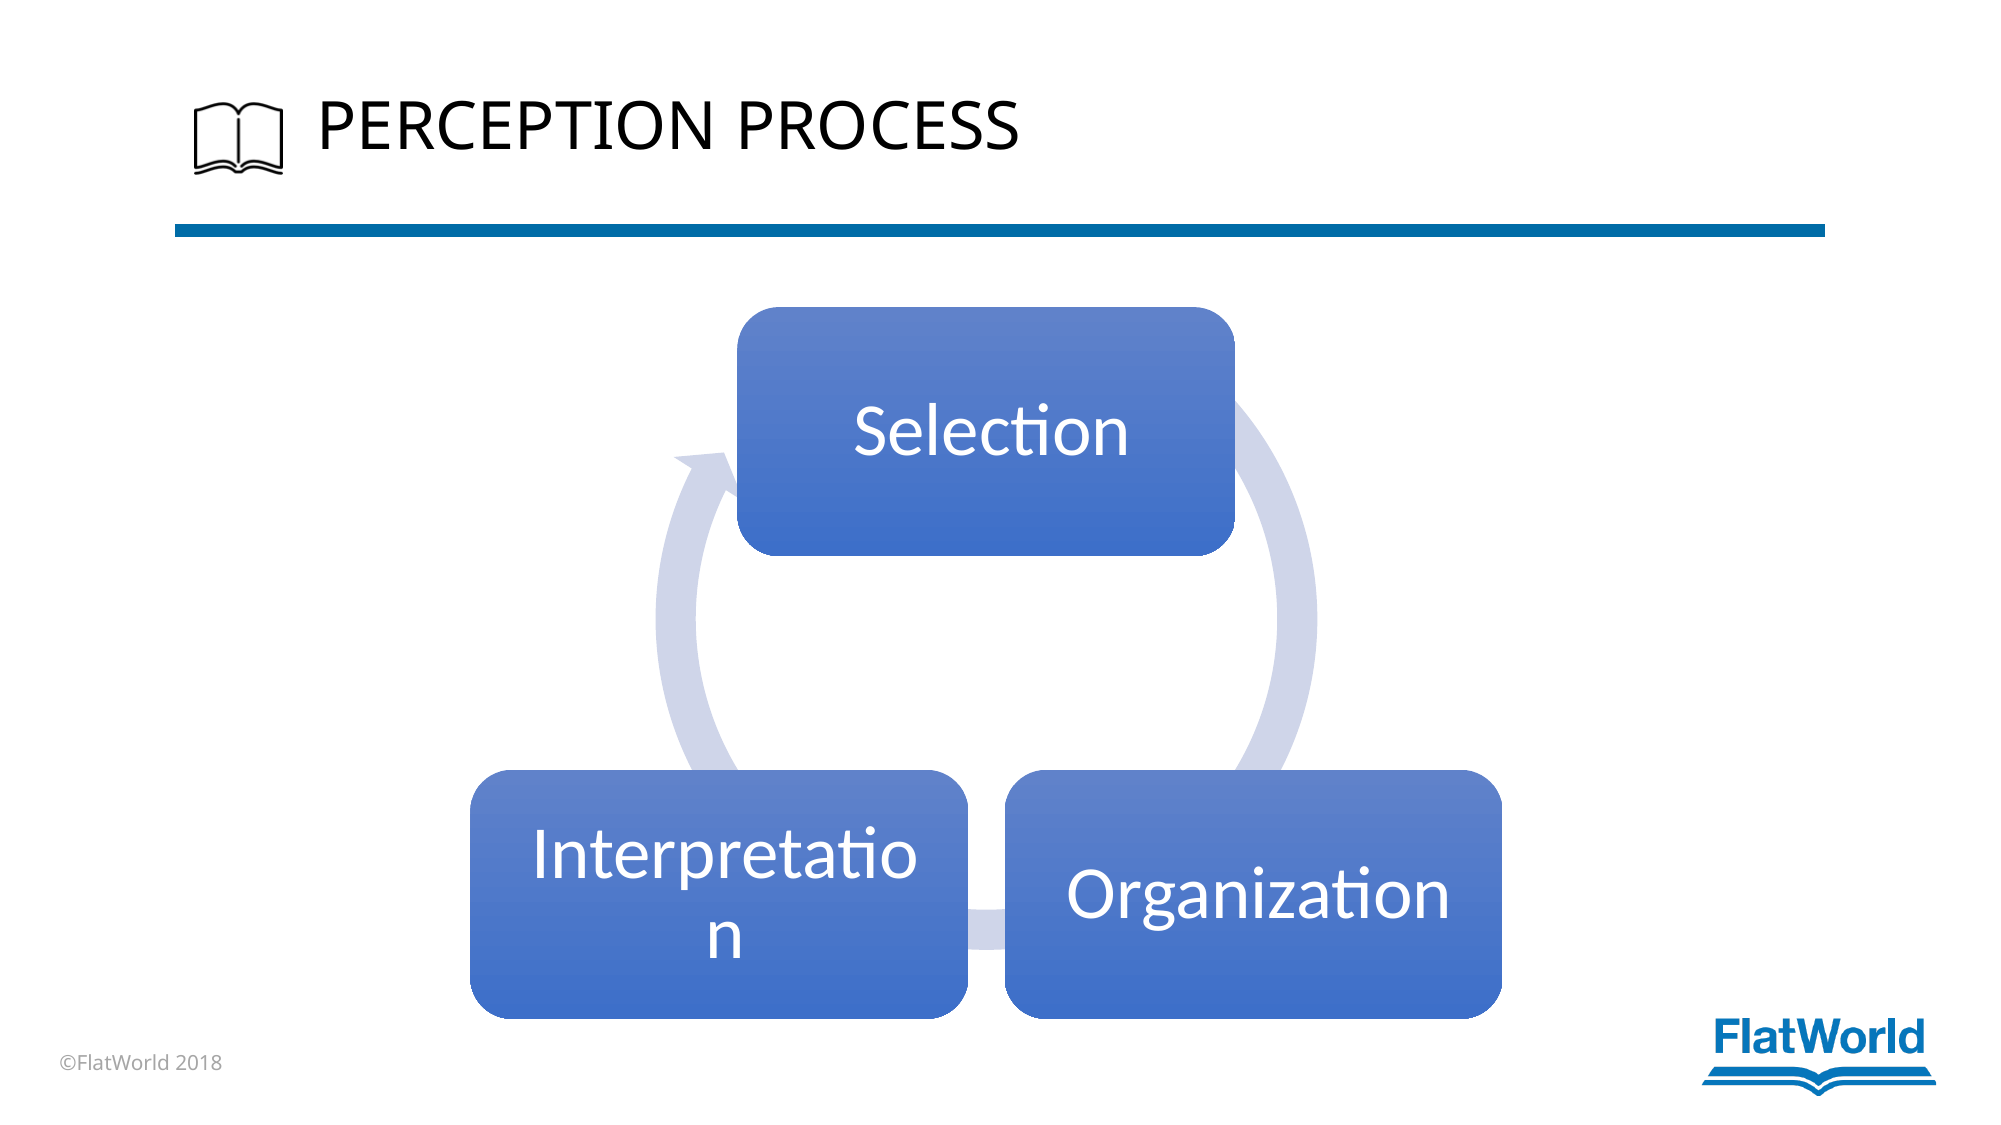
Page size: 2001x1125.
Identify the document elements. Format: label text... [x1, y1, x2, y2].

title PERCEPTION PROCESS [301, 75, 1175, 190]
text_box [375, 306, 1598, 1020]
picture [194, 94, 283, 183]
